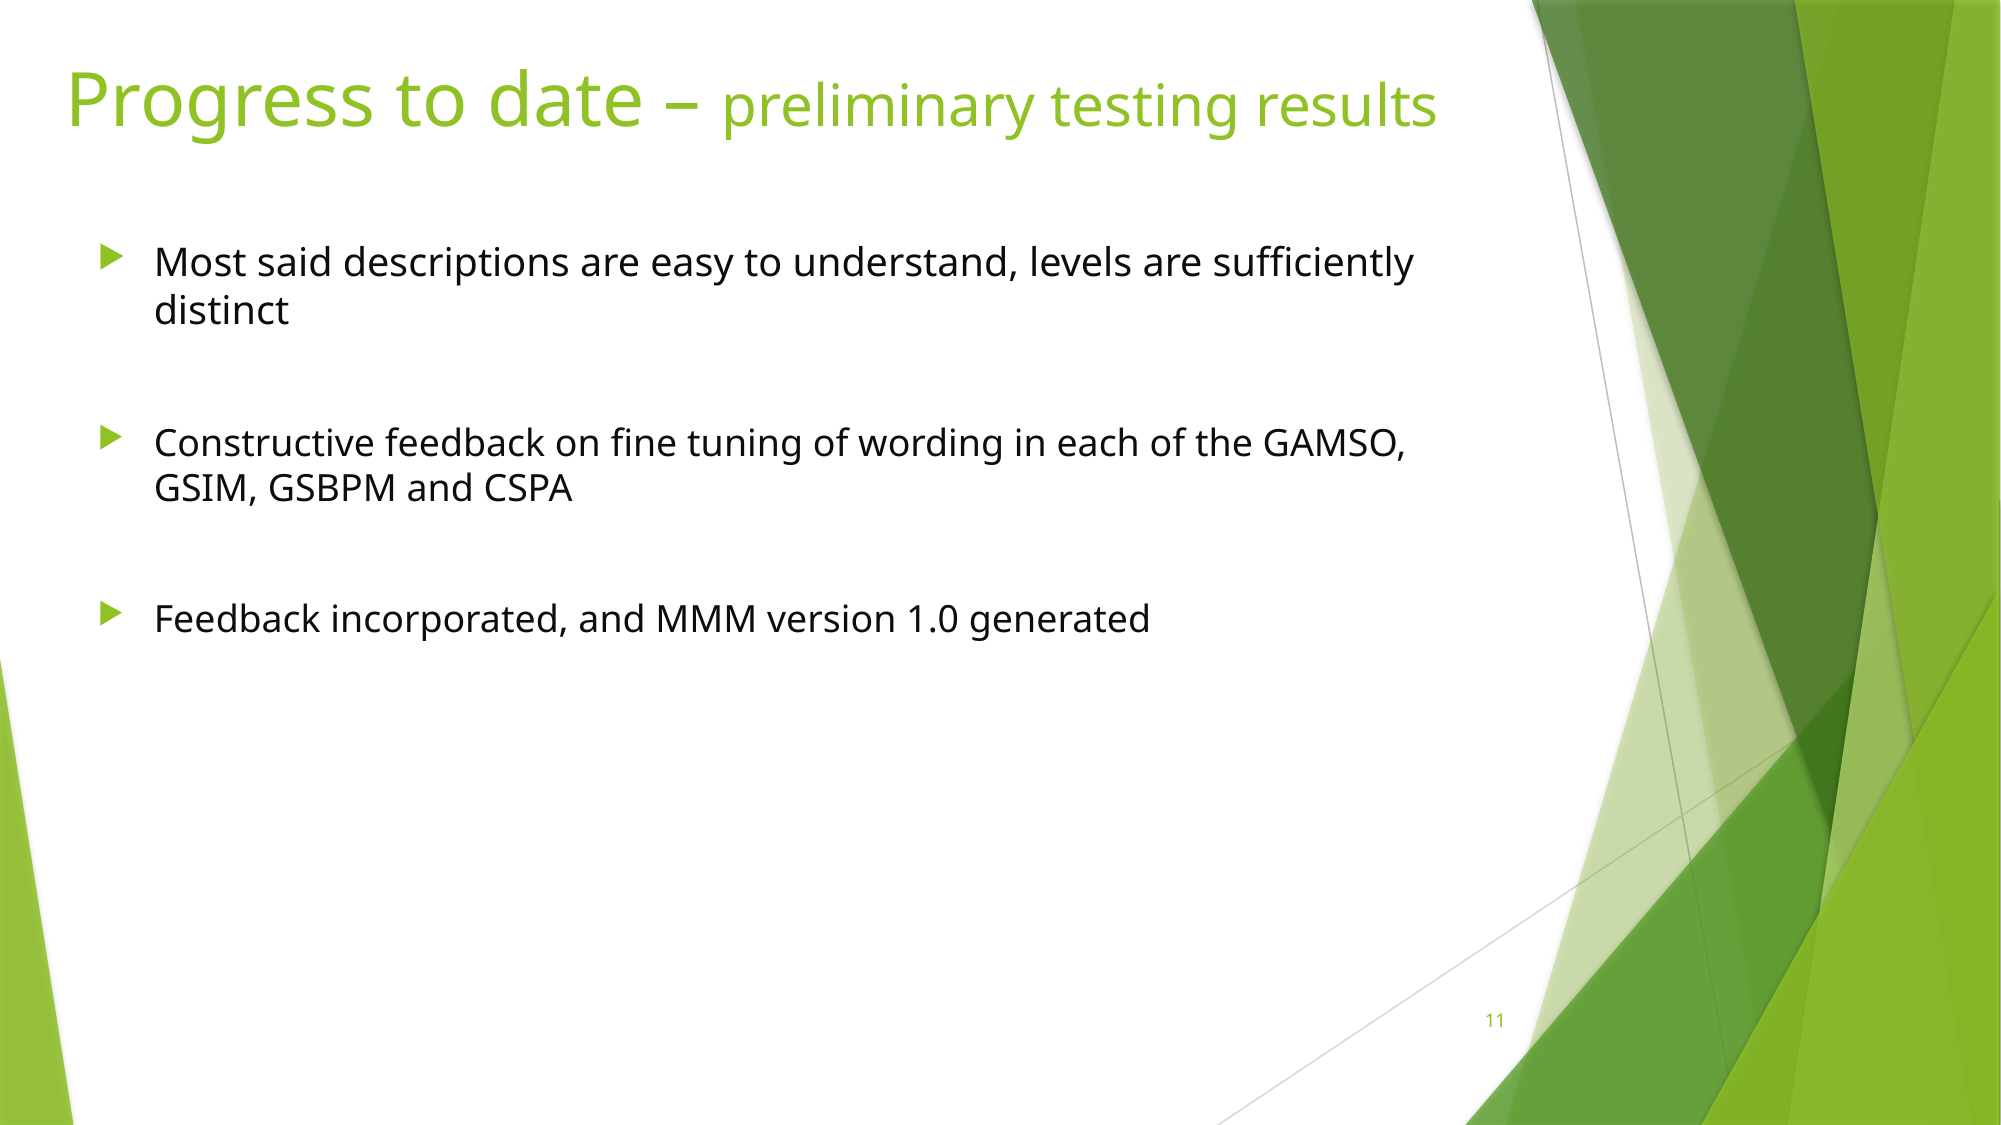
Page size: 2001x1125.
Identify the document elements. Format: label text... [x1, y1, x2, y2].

list Most said descriptions are easy to understand, levels are sufficiently distinct Constructive feedback on fine tuning of wording in each of the GAMSO, GSIM, GSBPM and CSPA Feedback incorporated, and MMM version 1.0 generated [82, 229, 1502, 1125]
title Progress to date – preliminary testing results [50, 44, 1624, 261]
slide_number 11 [1409, 991, 1522, 1051]
